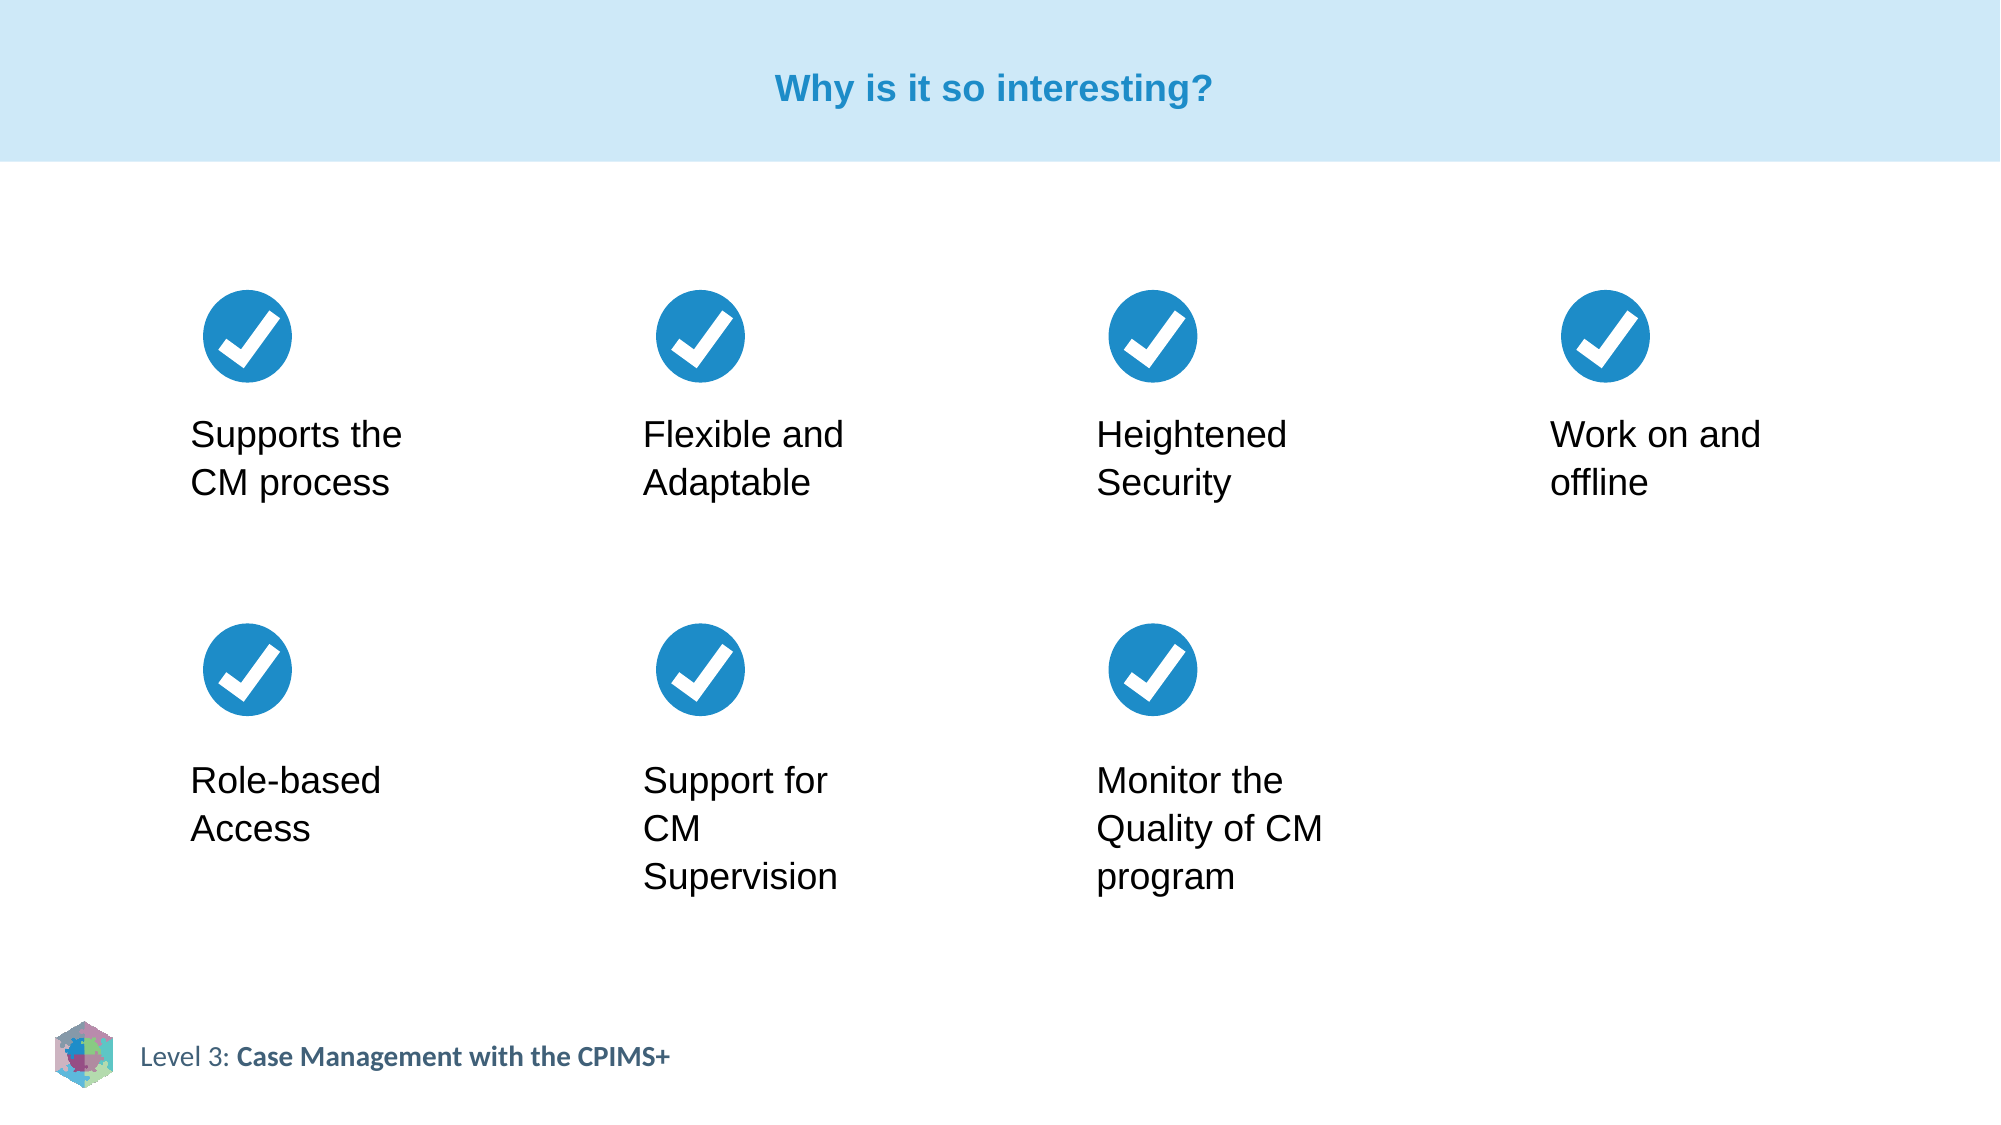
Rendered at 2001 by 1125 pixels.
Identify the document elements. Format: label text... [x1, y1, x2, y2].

picture [55, 1021, 113, 1088]
text_box Supports the CM process [175, 399, 436, 511]
text_box Support for CM Supervision [628, 745, 888, 905]
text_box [203, 289, 292, 383]
text_box Monitor the Quality of CM program [1081, 745, 1342, 905]
text_box Role-based Access [175, 745, 436, 857]
text_box Heightened Security [1081, 399, 1342, 511]
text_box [1108, 289, 1198, 383]
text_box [656, 623, 745, 717]
text_box Work on and offline [1535, 399, 1795, 511]
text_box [656, 289, 745, 383]
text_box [203, 623, 292, 717]
text_box Flexible and Adaptable [628, 399, 888, 511]
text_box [1561, 289, 1650, 383]
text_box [1108, 623, 1198, 717]
title Why is it so interesting? [137, 19, 1863, 163]
